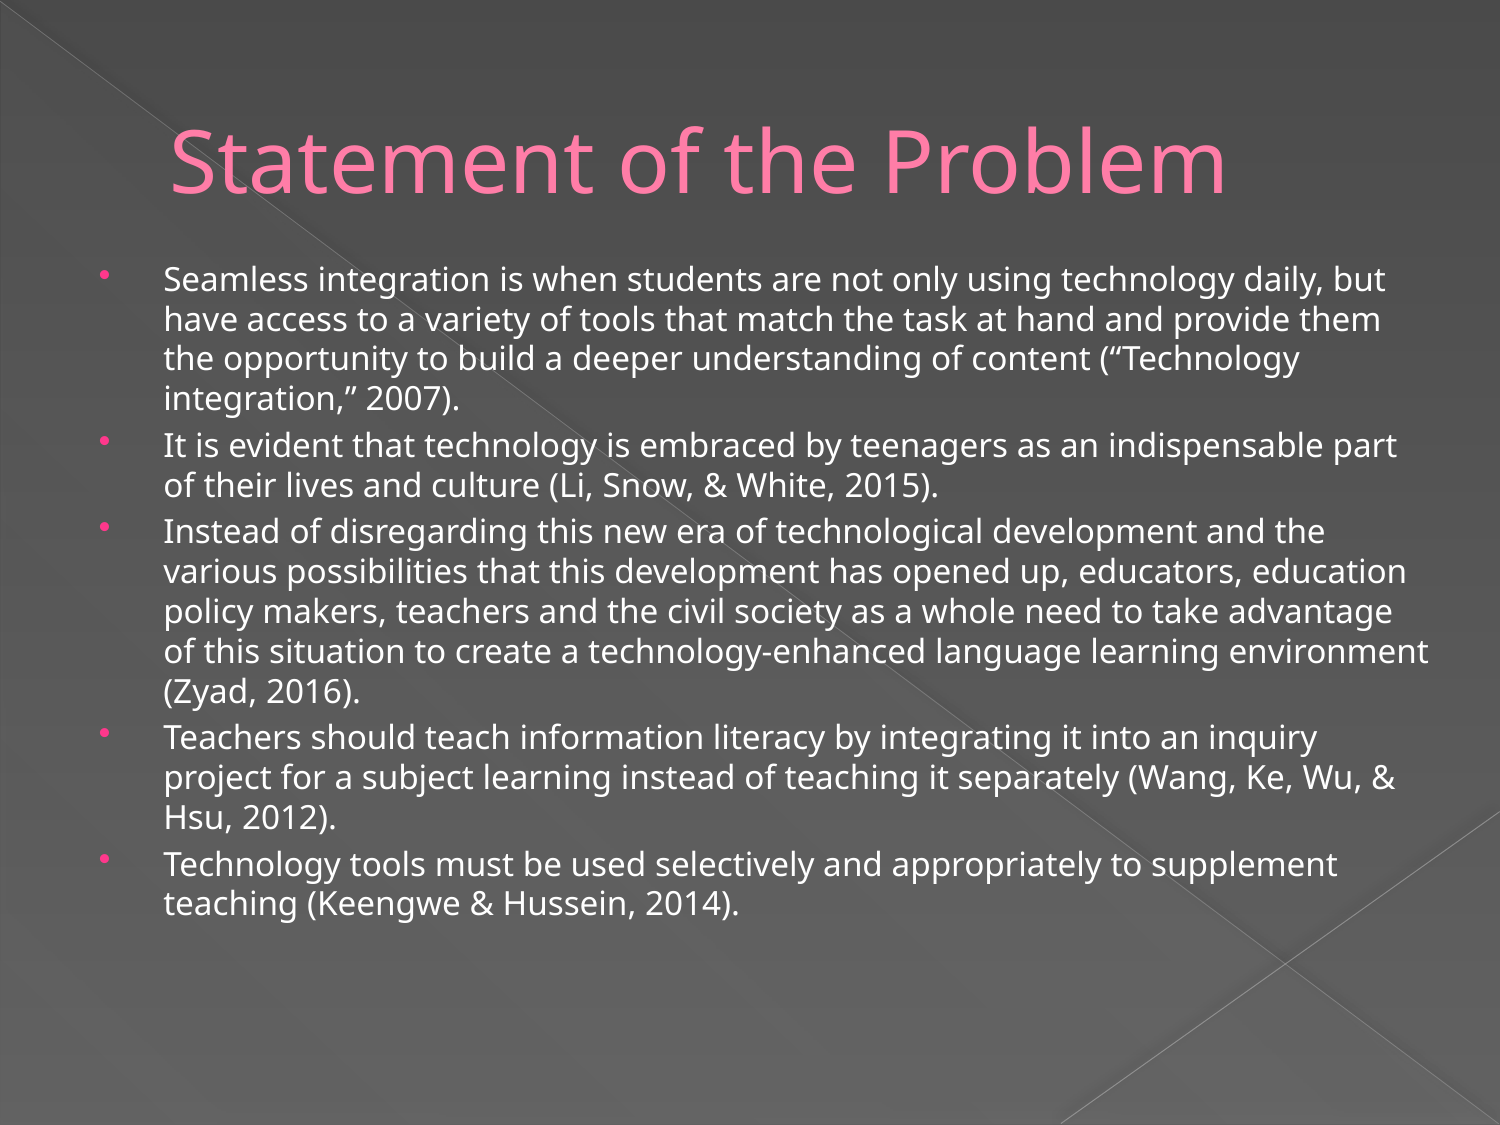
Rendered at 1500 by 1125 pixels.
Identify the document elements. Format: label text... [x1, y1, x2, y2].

list Seamless integration is when students are not only using technology daily, but have access to a variety of tools that match the task at hand and provide them the opportunity to build a deeper understanding of content (“Technology integration,” 2007). It is evident that technology is embraced by teenagers as an indispensable part of their lives and culture (Li, Snow, & White, 2015). Instead of disregarding this new era of technological development and the various possibilities that this development has opened up, educators, education policy makers, teachers and the civil society as a whole need to take advantage of this situation to create a technology-enhanced language learning environment (Zyad, 2016). Teachers should teach information literacy by integrating it into an inquiry project for a subject learning instead of teaching it separately (Wang, Ke, Wu, & Hsu, 2012). Technology tools must be used selectively and appropriately to supplement teaching (Keengwe & Hussein, 2014). [75, 250, 1447, 1071]
title Statement of the Problem [75, 43, 1425, 250]
